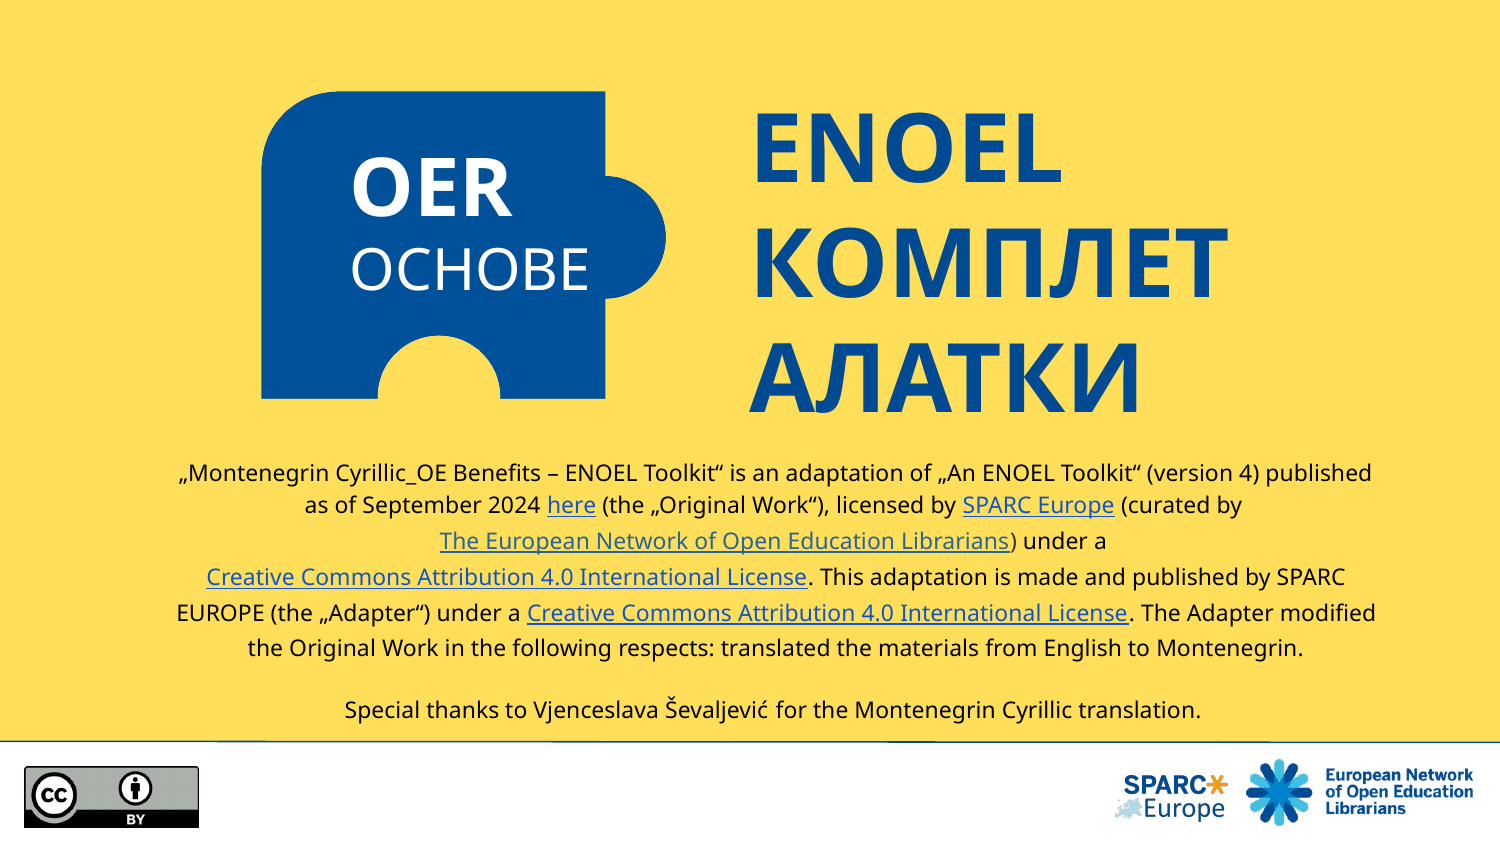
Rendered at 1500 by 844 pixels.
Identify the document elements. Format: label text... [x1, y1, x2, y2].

text_box „Montenegrin Cyrillic_OE Benefits – ENOEL Toolkit“ is an adaptation of „An ENOEL Toolkit“ (version 4) published as of September 2024 here (the „Original Work“), licensed by SPARC Europe (curated by The European Network of Open Education Librarians) under a Creative Commons Attribution 4.0 International License. This adaptation is made and published by SPARC EUROPE (the „Adapter“) under a Creative Commons Attribution 4.0 International License. The Adapter modified the Original Work in the following respects: translated the materials from English to Montenegrin. Special thanks to Vjenceslava Ševaljević for the Montenegrin Cyrillic translation. [155, 442, 1397, 737]
text_box OER ОСНОВЕ [671, 116, 951, 321]
text_box ENOEL КОМПЛЕТ АЛАТКИ [734, 72, 1386, 442]
picture [24, 765, 199, 828]
picture [1114, 757, 1232, 824]
picture [1246, 759, 1473, 826]
picture [261, 91, 666, 399]
text_box [0, 750, 1500, 844]
